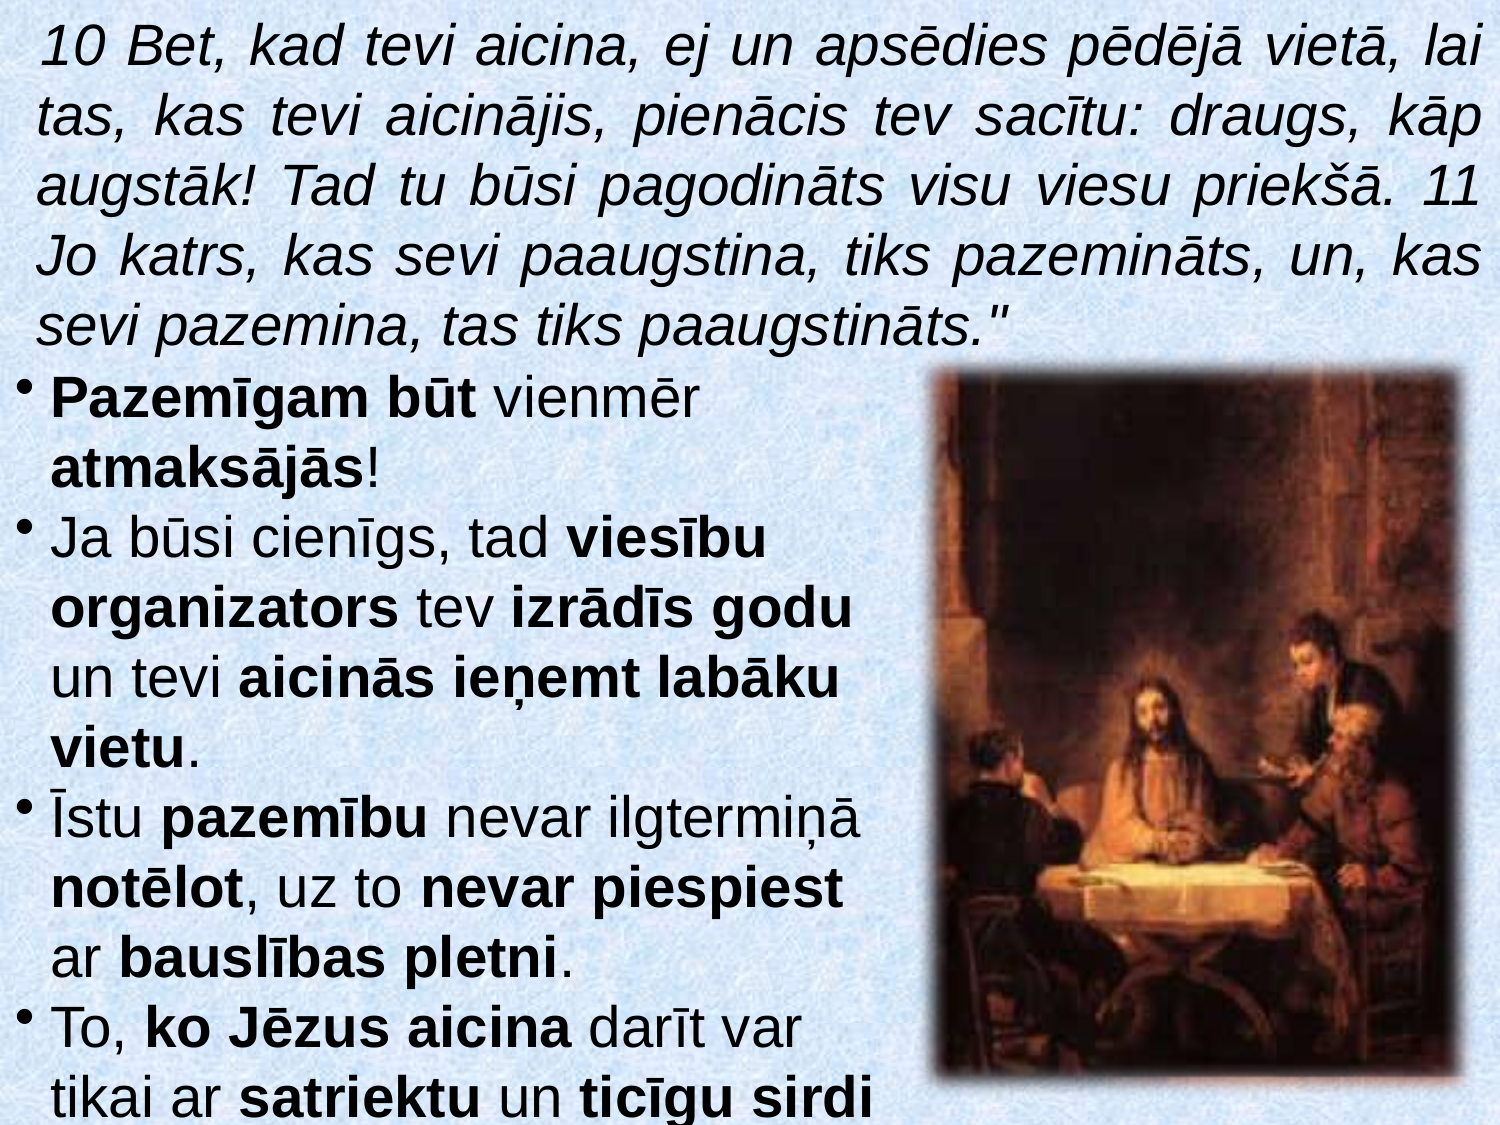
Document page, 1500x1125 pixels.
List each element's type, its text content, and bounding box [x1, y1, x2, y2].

list 10 Bet, kad tevi aicina, ej un apsēdies pēdējā vietā, lai tas, kas tevi aicinājis, pienācis tev sacītu: draugs, kāp augstāk! Tad tu būsi pagodināts visu viesu priekšā. 11 Jo katrs, kas sevi paaugstina, tiks pazemināts, un, kas sevi pazemina, tas tiks paaugstināts." [0, 0, 1500, 256]
text_box Pazemīgam būt vienmēr atmaksājās! Ja būsi cienīgs, tad viesību organizators tev izrādīs godu un tevi aicinās ieņemt labāku vietu. Īstu pazemību nevar ilgtermiņā notēlot, uz to nevar piespiest ar bauslības pletni. To, ko Jēzus aicina darīt var tikai ar satriektu un ticīgu sirdi izdarīt. [0, 351, 926, 1125]
picture [0, 256, 1500, 1125]
